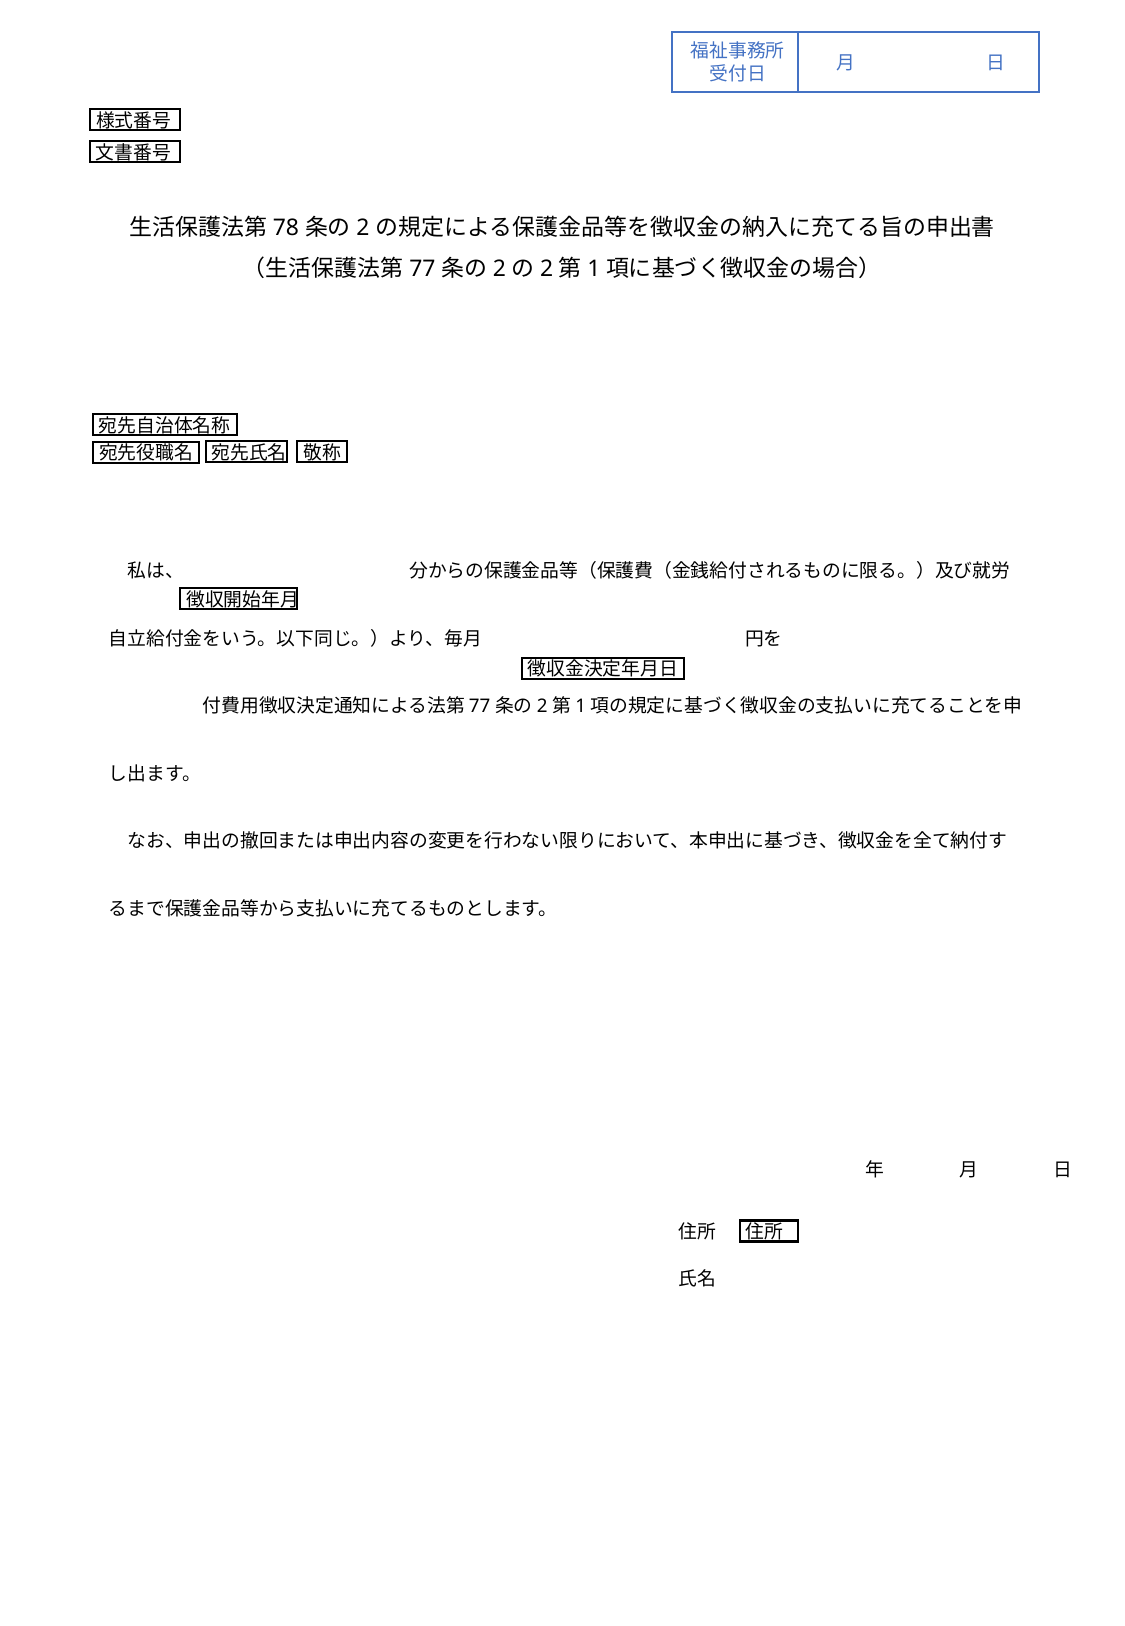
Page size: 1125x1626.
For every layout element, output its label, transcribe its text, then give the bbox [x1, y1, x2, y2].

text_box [93, 414, 347, 463]
text_box 生活保護法第78条の2の規定による保護金品等を徴収金の納入に充てる旨の申出書 （生活保護法第77条の2の2第1項に基づく徴収金の場合） [90, 191, 1035, 289]
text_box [672, 31, 1039, 92]
text_box 年 月 日 [671, 1138, 1040, 1200]
text_box 文書番号 [89, 140, 181, 163]
text_box 徴収金決定年月日 [521, 657, 685, 680]
text_box 私は、 分からの保護金品等（保護費（金銭給付されるものに限る。）及び就労自立給付金をいう。以下同じ。）より、毎月 円を 付費用徴収決定通知による法第77条の2第1項の規定に基づく徴収金の支払いに充てることを申し出ます。 なお、申出の撤回または申出内容の変更を行わない限りにおいて、本申出に基づき、徴収金を全て納付するまで保護金品等から支払いに充てるものとします。 [93, 506, 1039, 927]
text_box 様式番号 [89, 108, 181, 131]
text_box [672, 1200, 799, 1308]
text_box 徴収開始年月 [179, 587, 298, 610]
